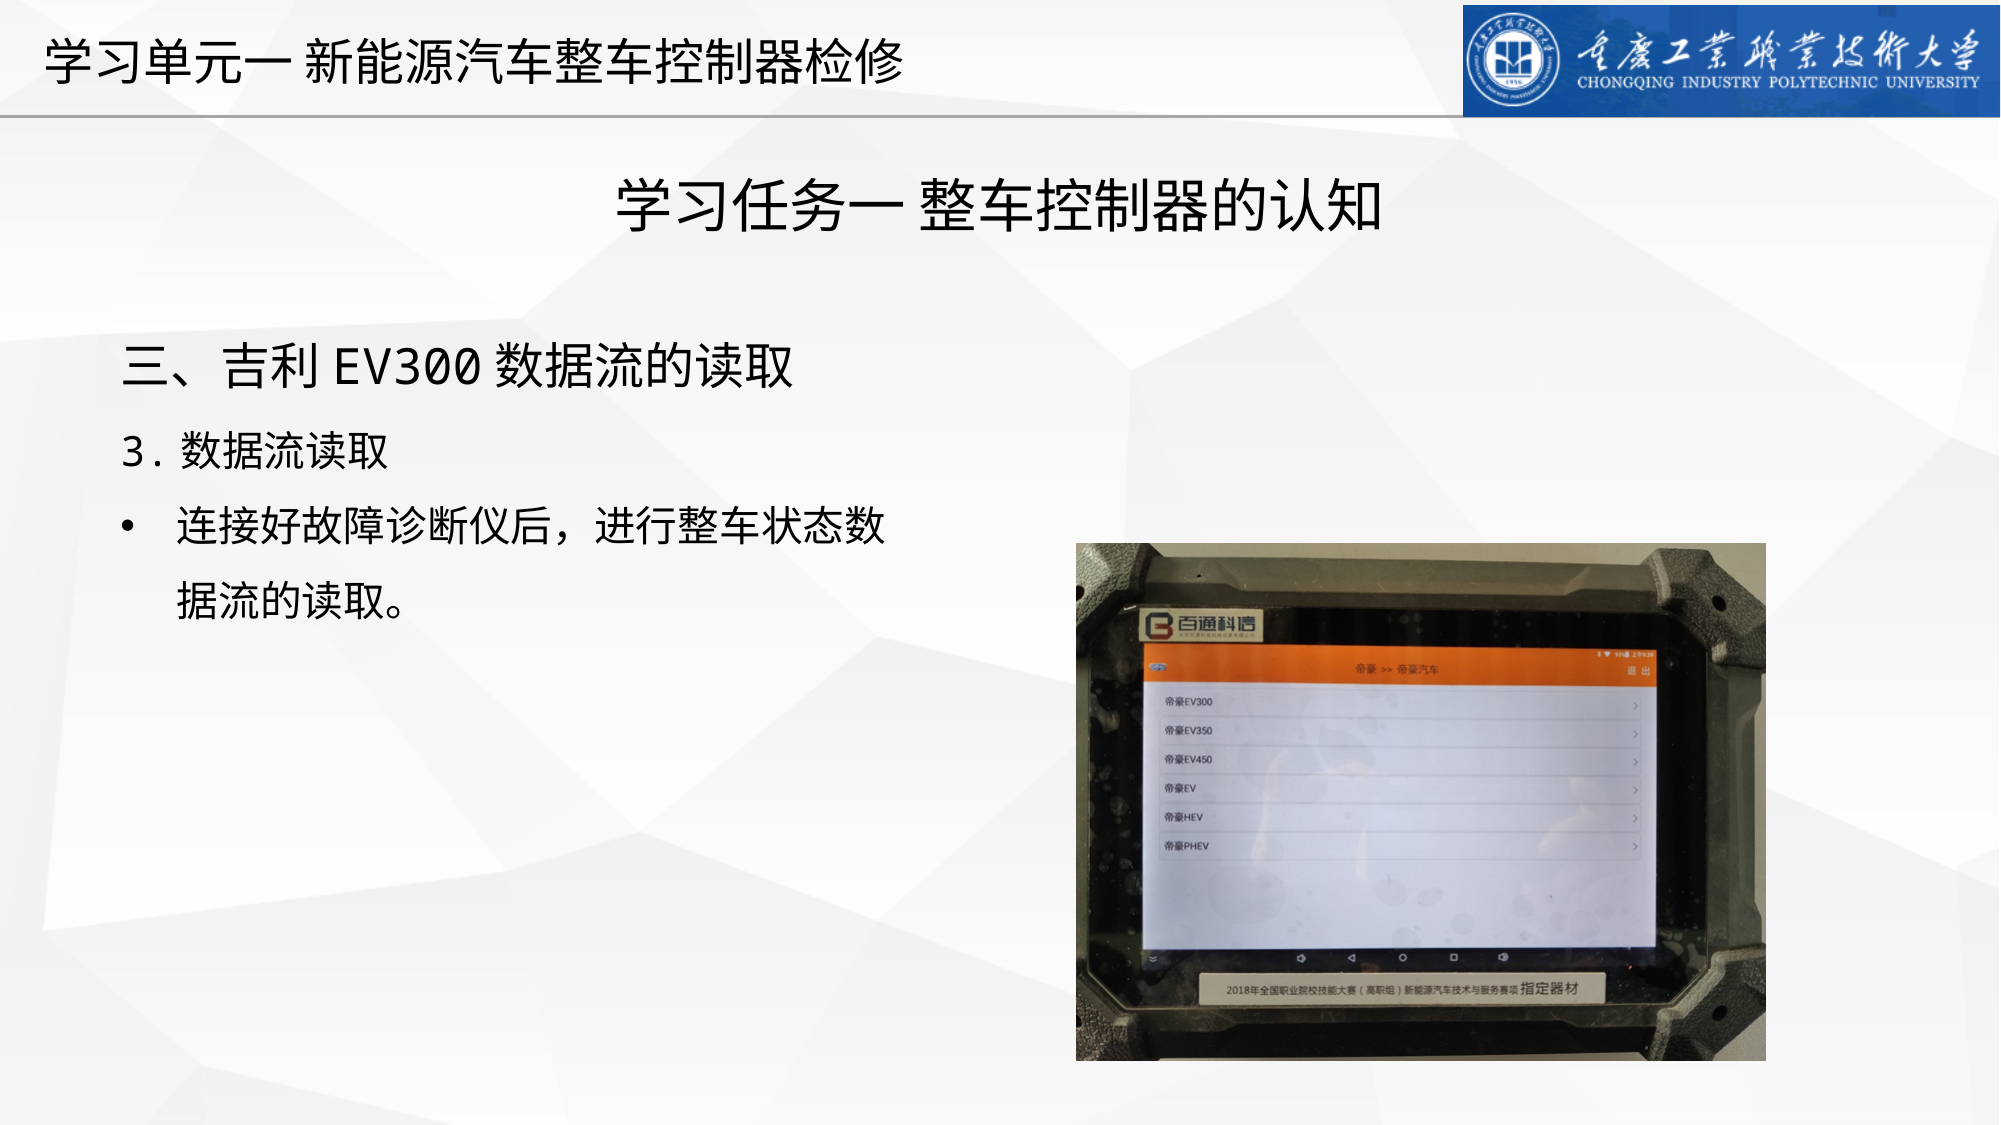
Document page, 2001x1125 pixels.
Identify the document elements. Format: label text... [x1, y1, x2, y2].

picture [0, 118, 1999, 1125]
text_box 学习任务一 整车控制器的认知 [433, 161, 1567, 247]
picture [0, 0, 2001, 117]
text_box 3.数据流读取 连接好故障诊断仪后，进行整车状态数据流的读取。 [105, 392, 923, 633]
text_box 三、吉利EV300数据流的读取 [105, 297, 1763, 402]
